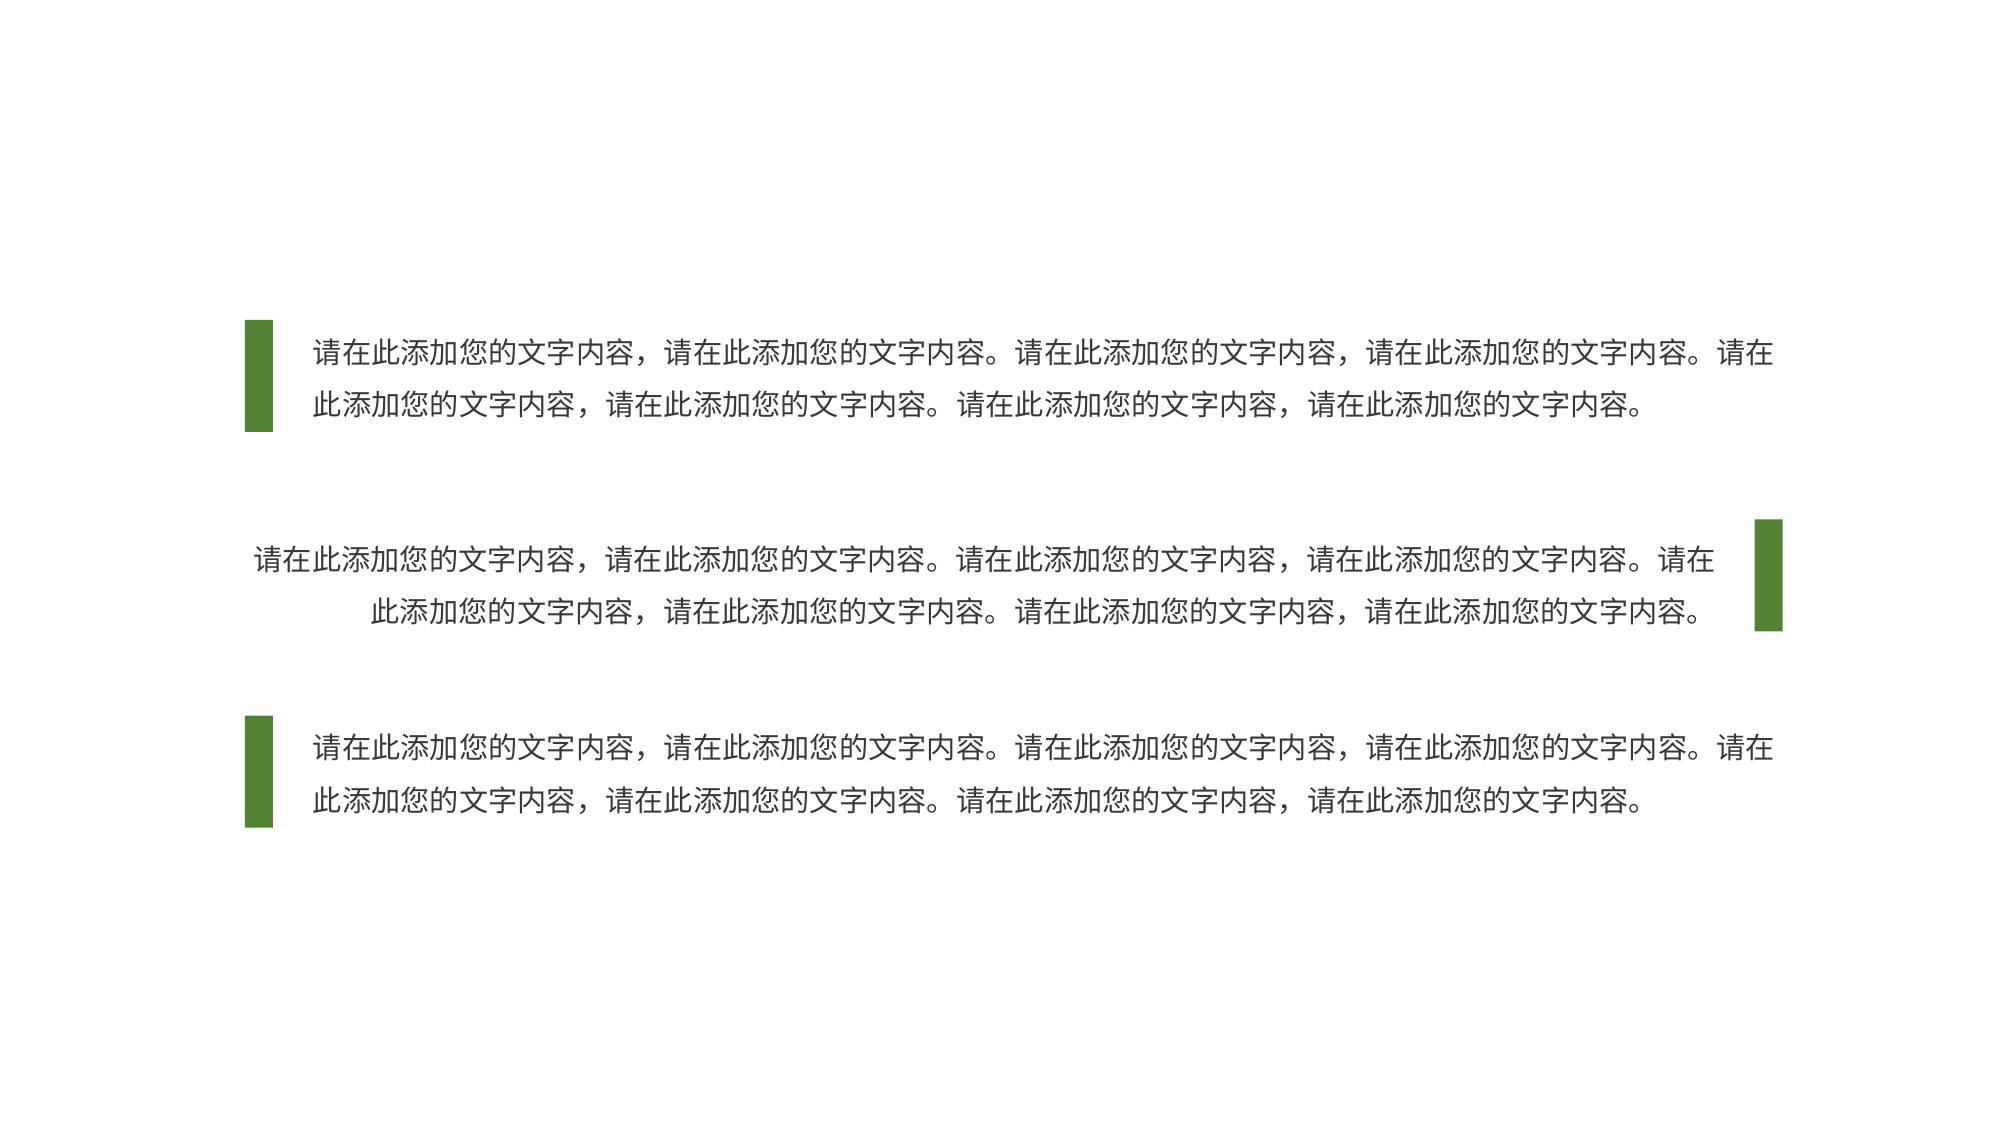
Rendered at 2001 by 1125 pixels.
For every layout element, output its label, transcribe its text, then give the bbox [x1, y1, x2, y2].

text_box 请在此添加您的文字内容，请在此添加您的文字内容。请在此添加您的文字内容，请在此添加您的文字内容。请在此添加您的文字内容，请在此添加您的文字内容。请在此添加您的文字内容，请在此添加您的文字内容。 [229, 516, 1732, 710]
text_box [1754, 518, 1784, 632]
text_box 请在此添加您的文字内容，请在此添加您的文字内容。请在此添加您的文字内容，请在此添加您的文字内容。请在此添加您的文字内容，请在此添加您的文字内容。请在此添加您的文字内容，请在此添加您的文字内容。 [297, 308, 1801, 503]
text_box [244, 715, 274, 829]
text_box [244, 319, 274, 433]
text_box 请在此添加您的文字内容，请在此添加您的文字内容。请在此添加您的文字内容，请在此添加您的文字内容。请在此添加您的文字内容，请在此添加您的文字内容。请在此添加您的文字内容，请在此添加您的文字内容。 [297, 704, 1801, 898]
